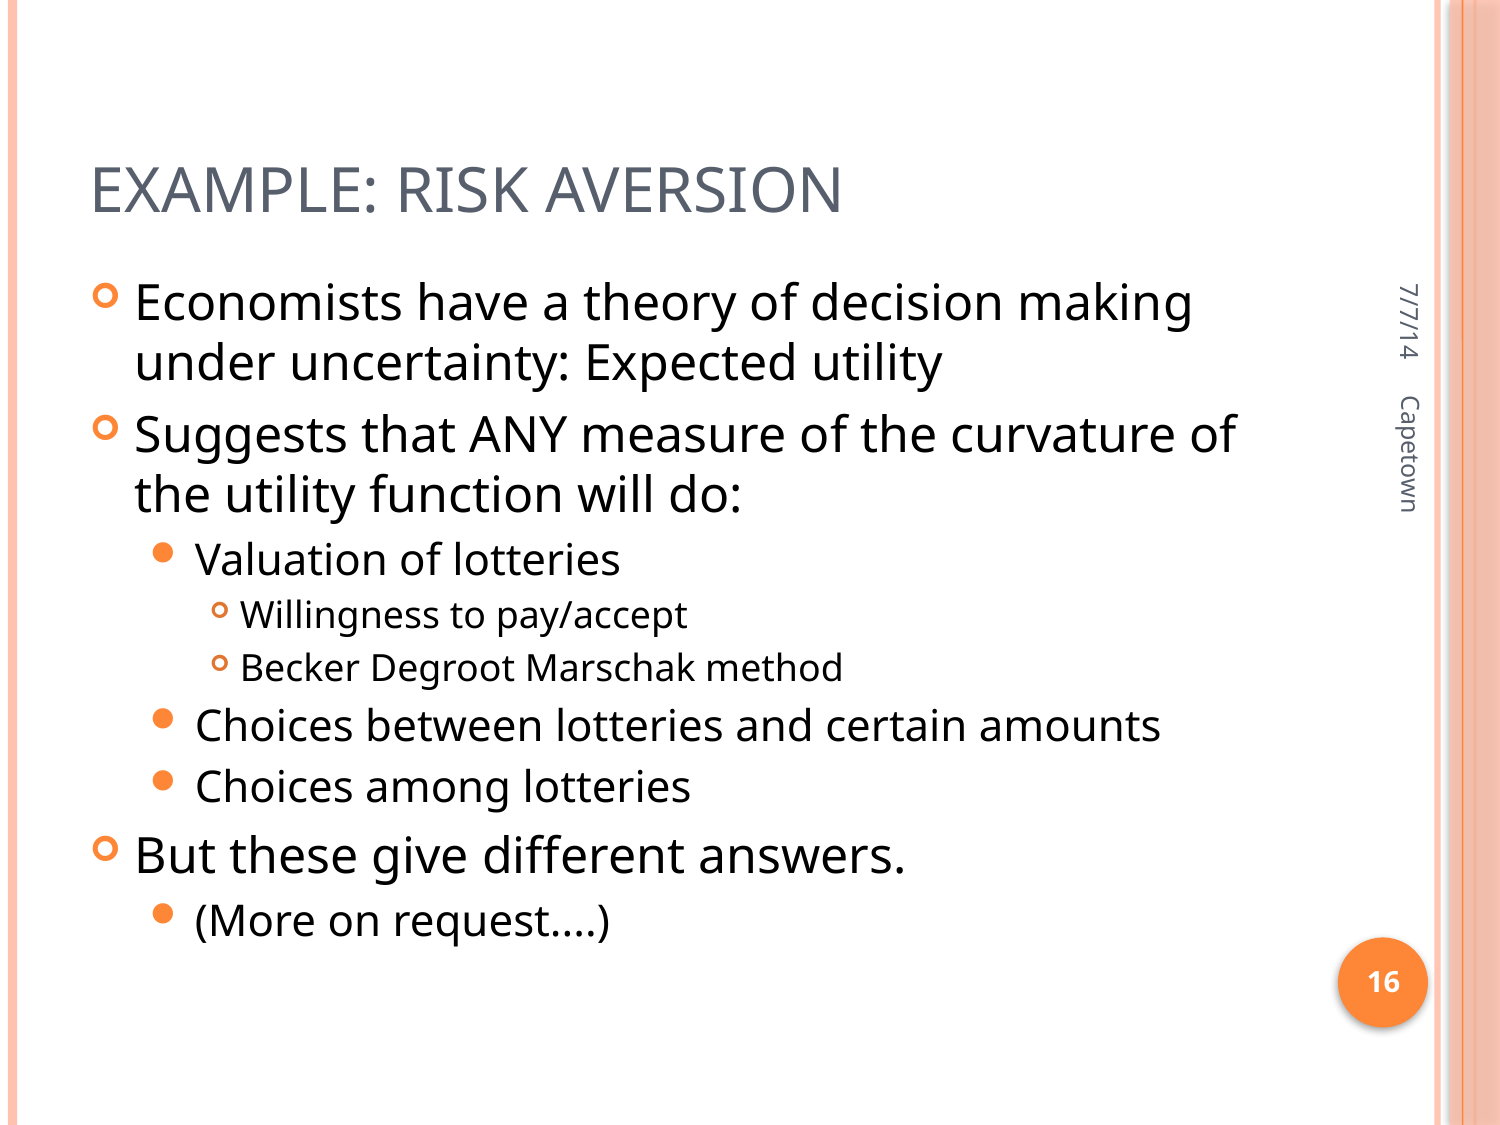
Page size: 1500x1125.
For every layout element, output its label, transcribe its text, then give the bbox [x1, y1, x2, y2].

list Economists have a theory of decision making under uncertainty: Expected utility Suggests that ANY measure of the curvature of the utility function will do: Valuation of lotteries Willingness to pay/accept Becker Degroot Marschak method Choices between lotteries and certain amounts Choices among lotteries But these give different answers. (More on request....) [75, 262, 1300, 1062]
slide_number 16 [1333, 940, 1434, 1027]
footer Capetown [1379, 380, 1440, 906]
title Example: Risk aversion [75, 45, 1300, 233]
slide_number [1378, 43, 1442, 374]
